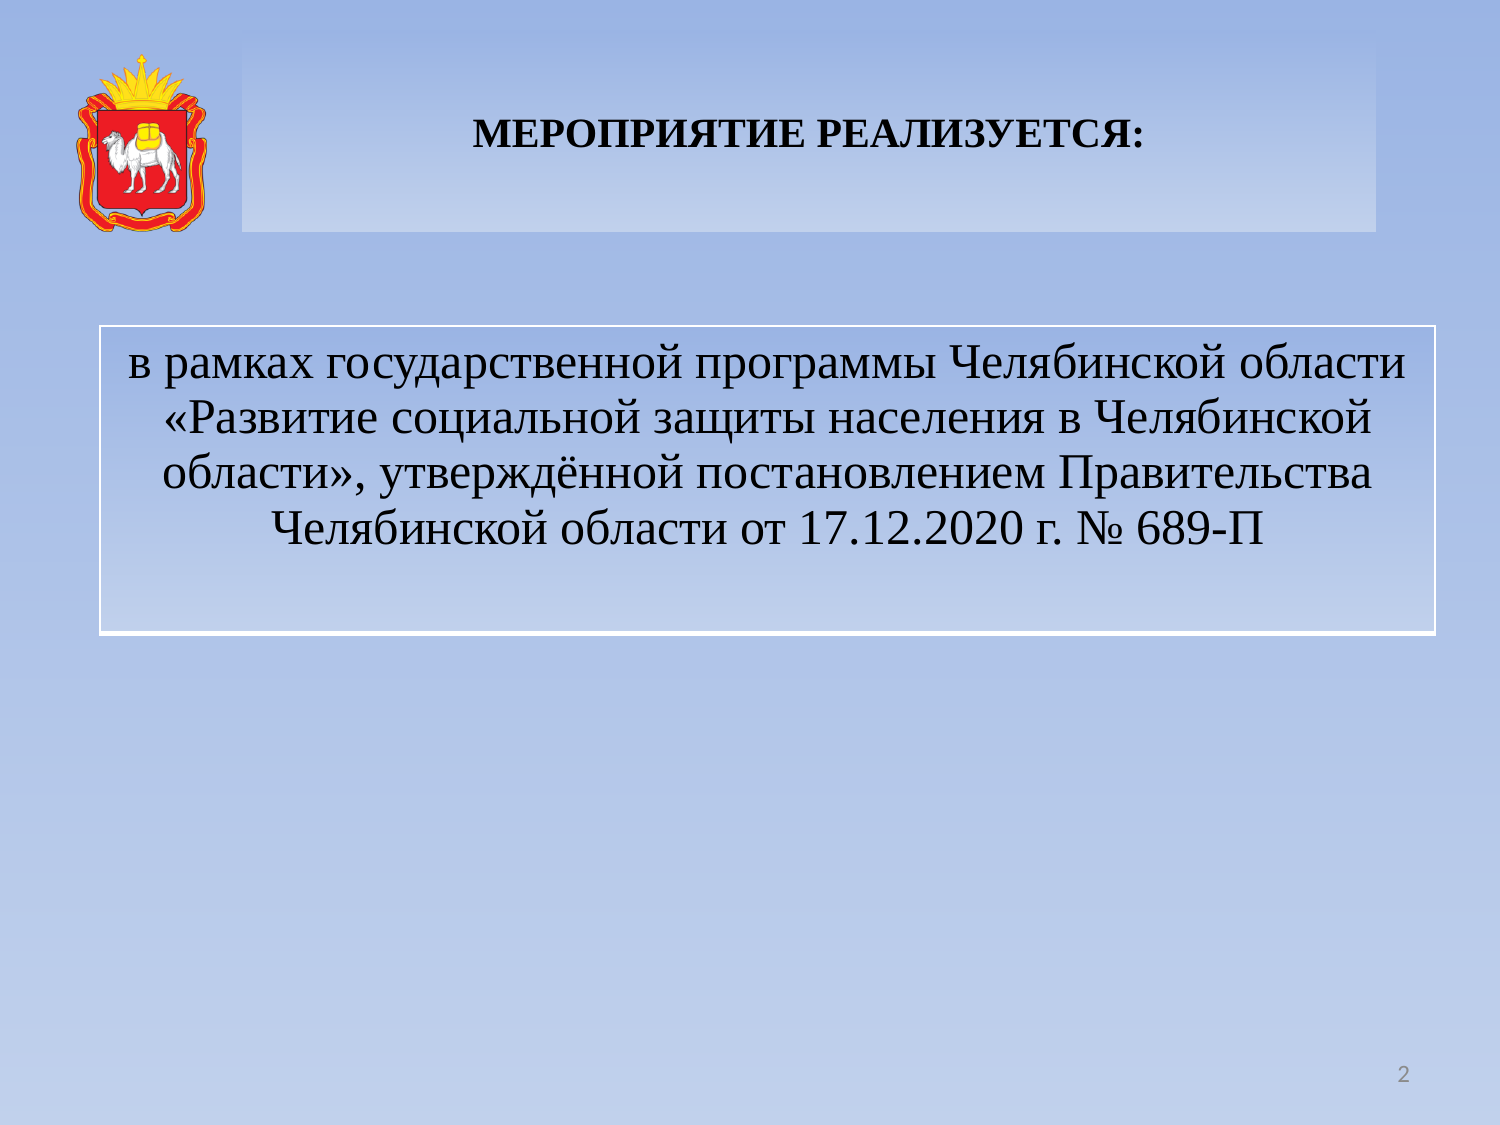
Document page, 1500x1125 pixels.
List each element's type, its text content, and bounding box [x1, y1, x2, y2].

picture [76, 54, 207, 232]
slide_number 2 [1074, 1042, 1425, 1103]
title МЕРОПРИЯТИЕ РЕАЛИЗУЕТСЯ: [242, 30, 1376, 232]
table_header в рамках государственной программы Челябинской области «Развитие социальной защиты населения в Челябинской области», утверждённой постановлением Правительства Челябинской области от 17.12.2020 г. № 689-П [101, 327, 1434, 631]
